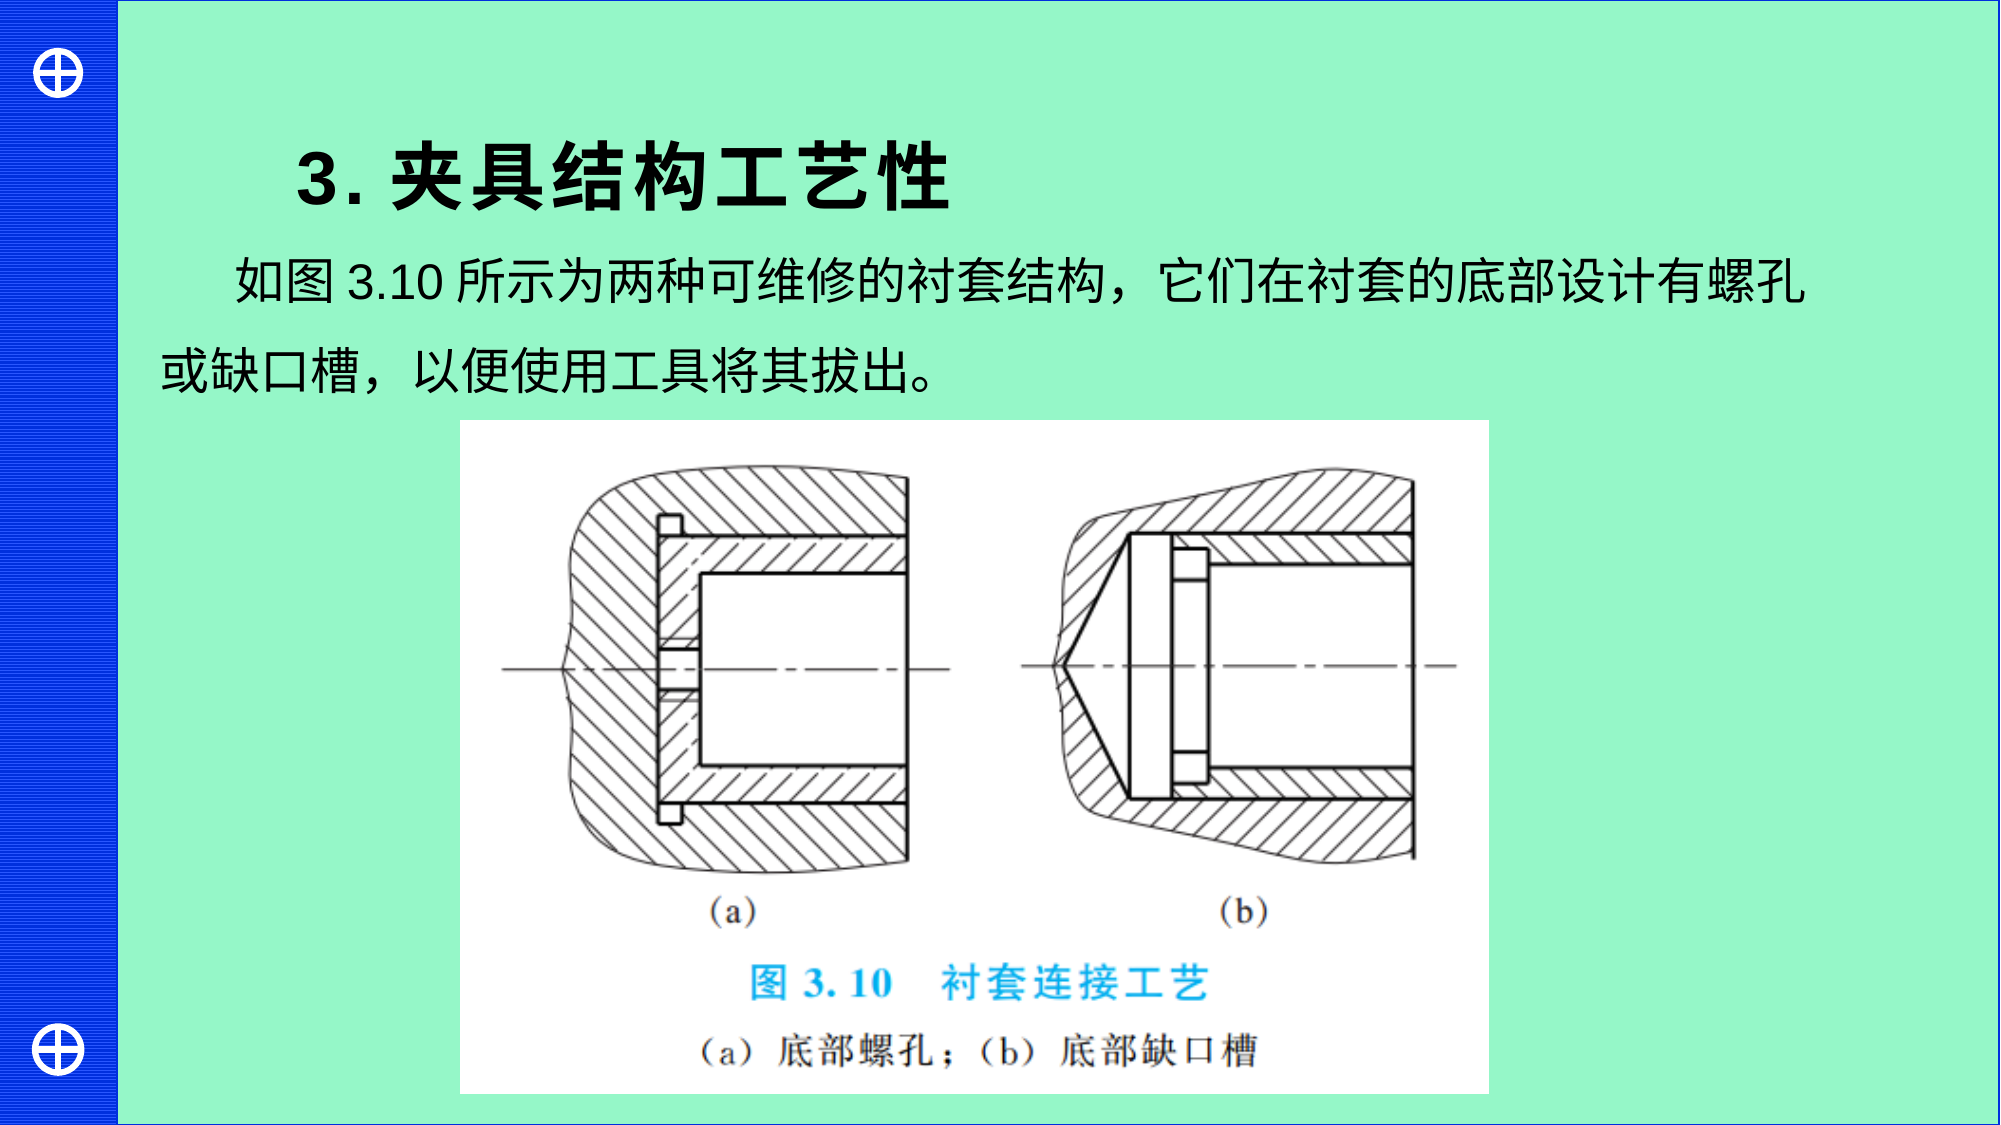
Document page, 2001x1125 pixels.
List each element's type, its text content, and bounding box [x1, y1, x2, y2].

text_box 如图3.10所示为两种可维修的衬套结构，它们在衬套的底部设计有螺孔或缺口槽，以便使用工具将其拔出。 [145, 212, 1853, 408]
picture [460, 420, 1489, 1094]
text_box 3.夹具结构工艺性 [173, 106, 1462, 212]
